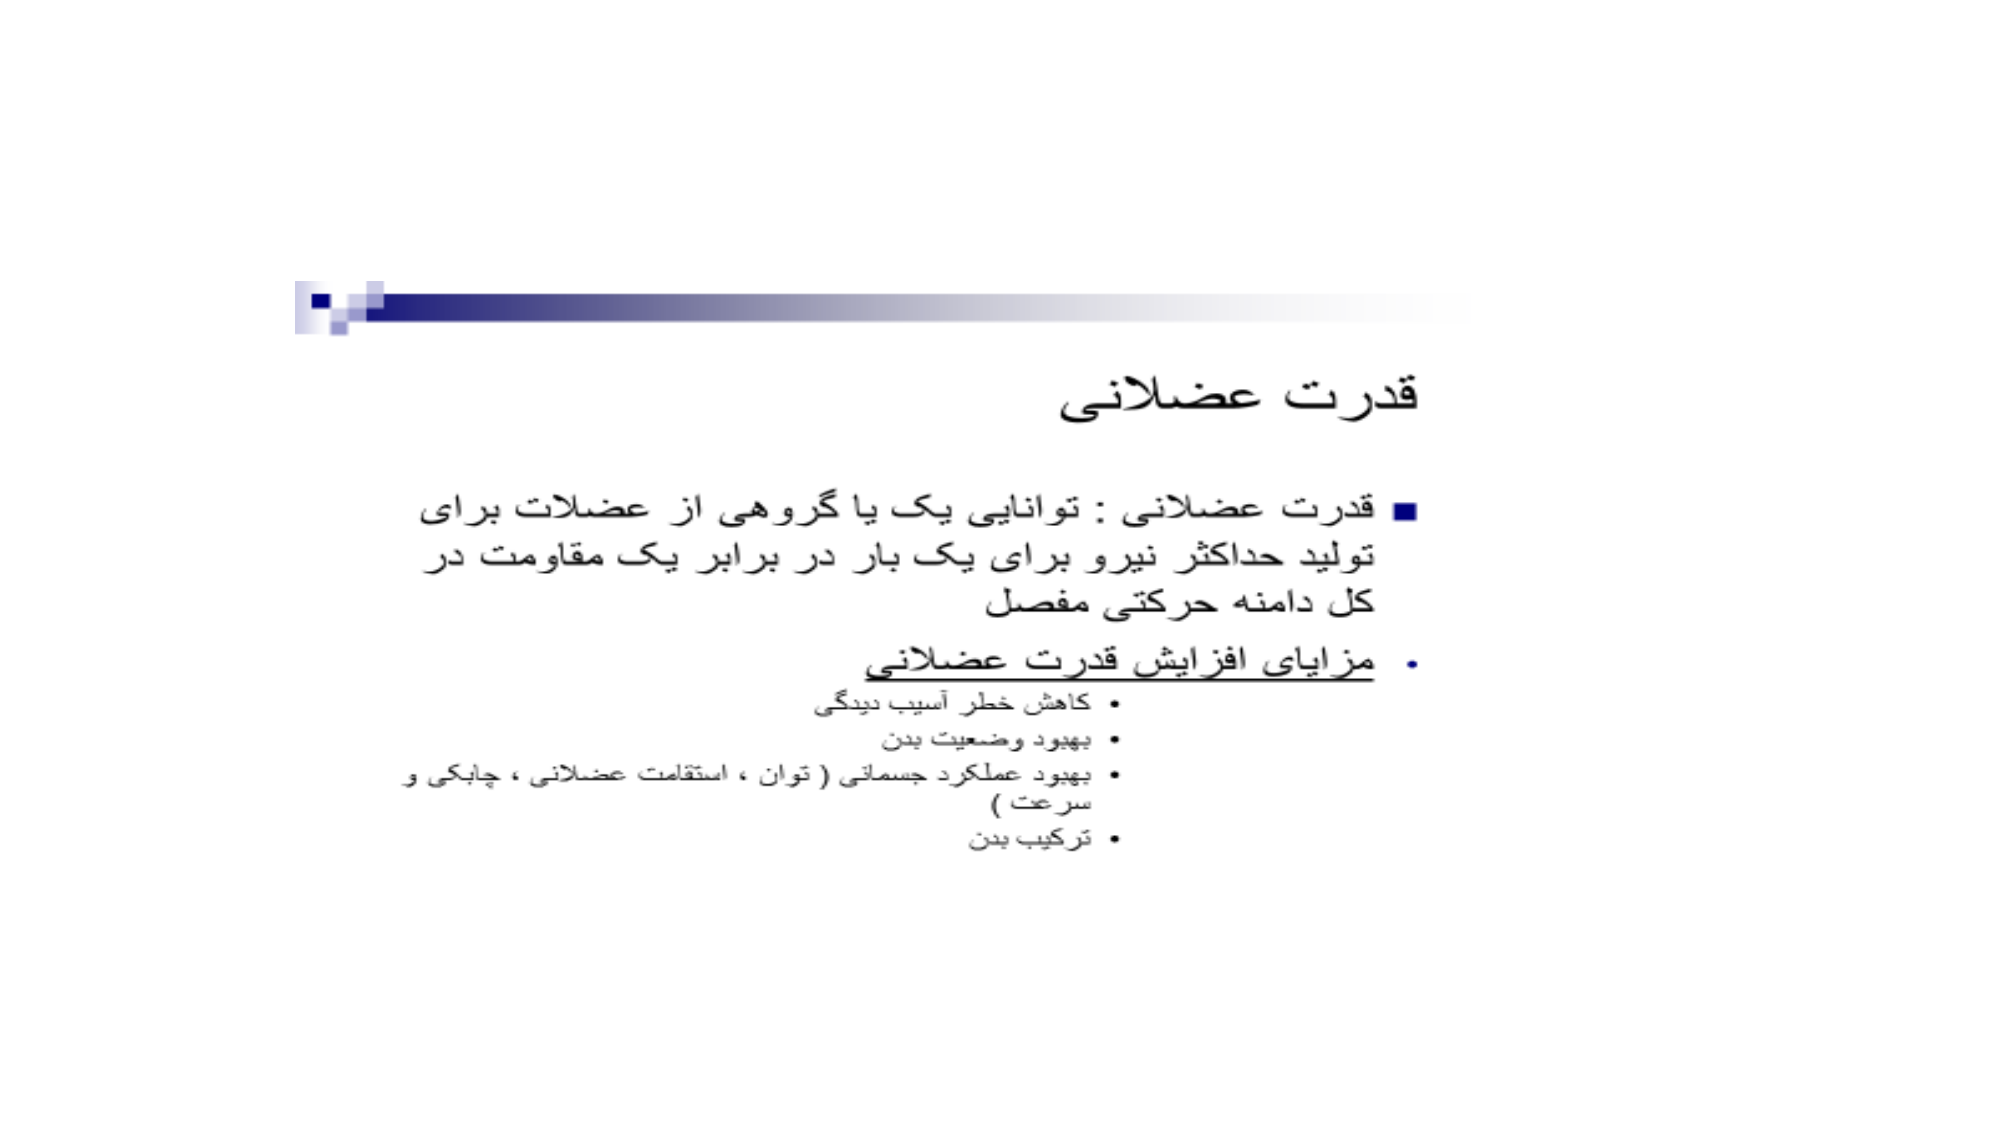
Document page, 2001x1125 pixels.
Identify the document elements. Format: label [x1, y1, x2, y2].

picture [295, 281, 1490, 970]
